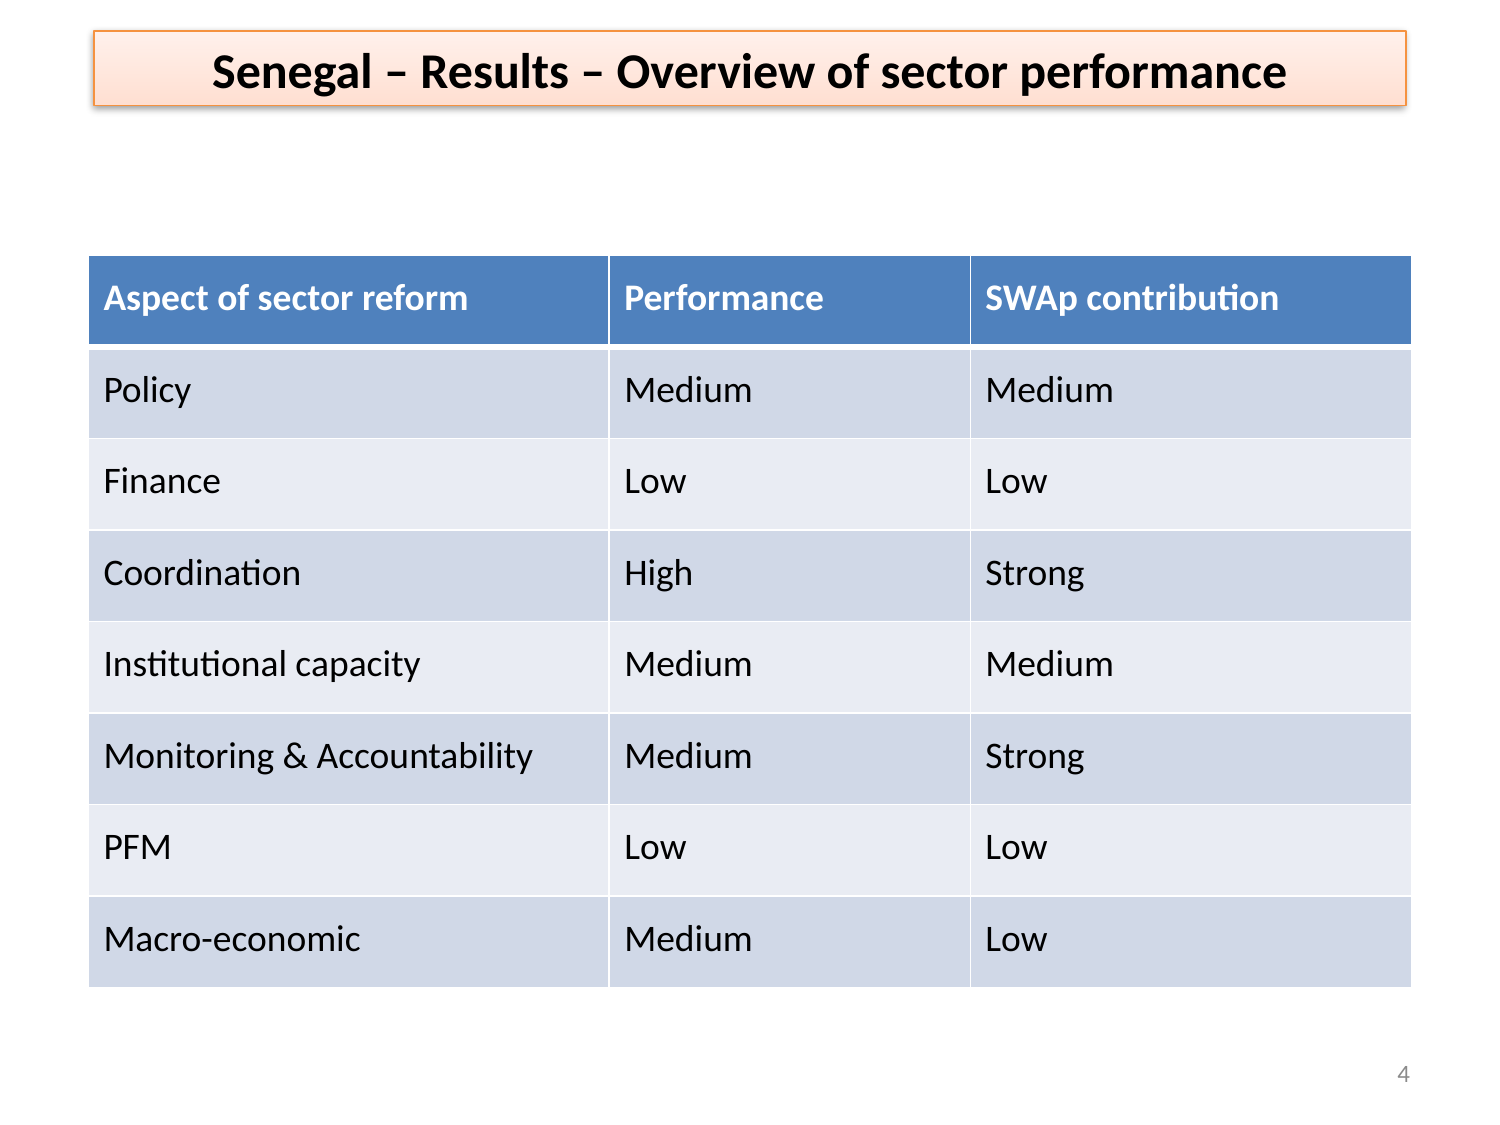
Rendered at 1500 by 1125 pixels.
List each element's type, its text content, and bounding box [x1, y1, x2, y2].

table_cell Medium [610, 897, 970, 987]
table_header SWAp contribution [971, 256, 1411, 344]
table_cell Strong [971, 714, 1411, 804]
table_cell Medium [610, 714, 970, 804]
table_cell Policy [89, 350, 608, 438]
table_cell Macro-economic [89, 897, 608, 987]
table_cell Coordination [89, 531, 608, 621]
text_box Senegal – Results – Overview of sector performance [93, 30, 1407, 106]
table_cell Monitoring & Accountability [89, 714, 608, 804]
table_header Performance [610, 256, 970, 344]
table_cell Institutional capacity [89, 622, 608, 712]
table_cell Low [971, 805, 1411, 895]
table_cell High [610, 531, 970, 621]
table_header Aspect of sector reform [89, 256, 608, 344]
table_cell Low [610, 805, 970, 895]
table_cell Low [610, 439, 970, 529]
slide_number 4 [1074, 1042, 1425, 1103]
table_cell Medium [610, 350, 970, 438]
table_cell Medium [971, 350, 1411, 438]
table_cell Strong [971, 531, 1411, 621]
table_cell Low [971, 439, 1411, 529]
table_cell Medium [610, 622, 970, 712]
table_cell PFM [89, 805, 608, 895]
table_cell Finance [89, 439, 608, 529]
table_cell Low [971, 897, 1411, 987]
table_cell Medium [971, 622, 1411, 712]
